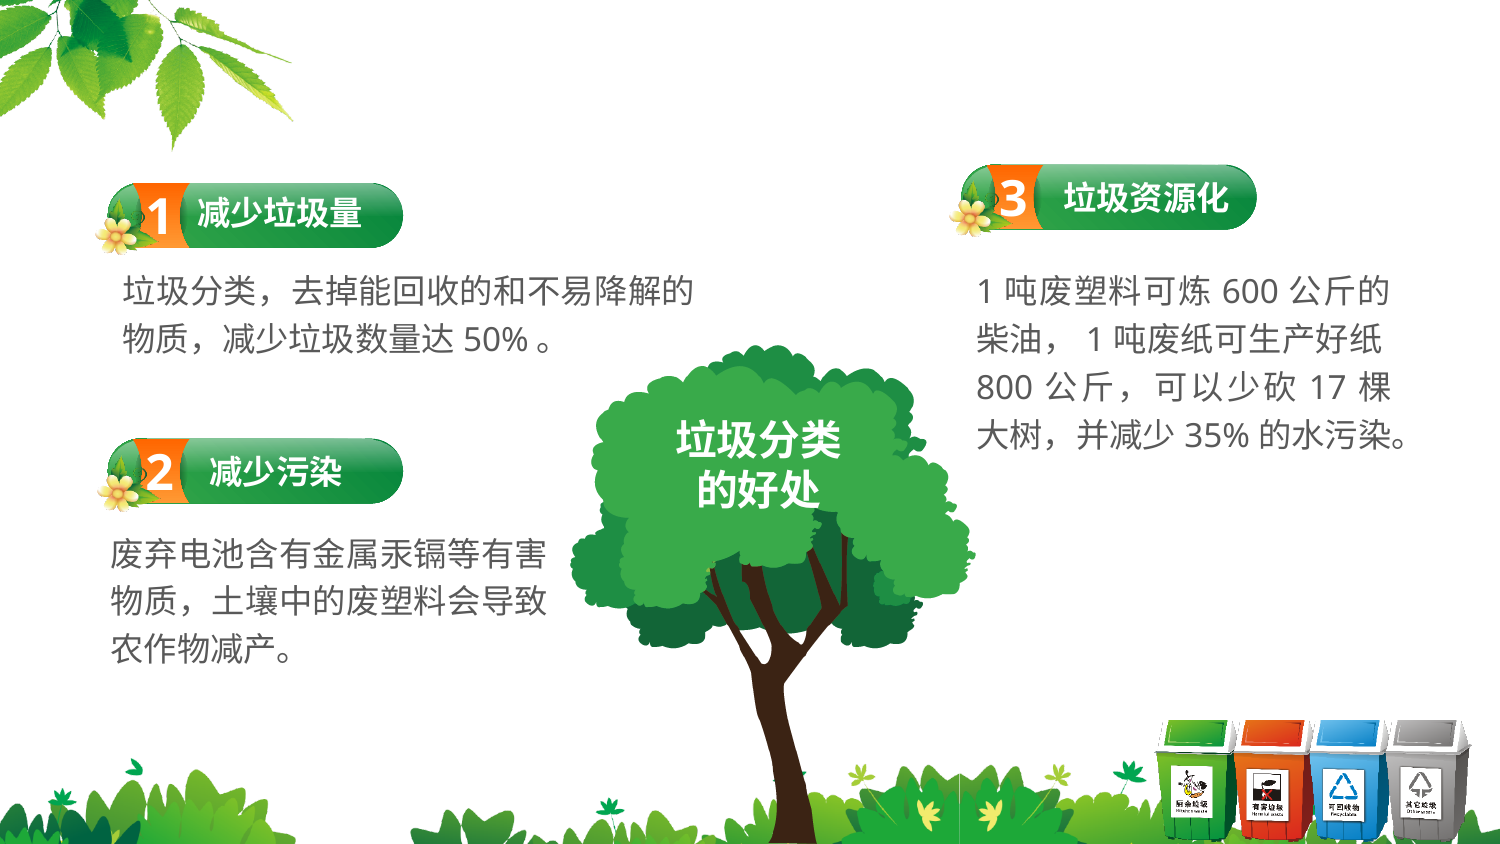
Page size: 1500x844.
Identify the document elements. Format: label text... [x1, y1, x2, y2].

picture [0, 758, 570, 844]
text_box 1吨废塑料可炼600公斤的柴油，1吨废纸可生产好纸800公斤，可以少砍17棵大树，并减少35%的水污染。 [961, 254, 1406, 461]
picture [976, 720, 1500, 844]
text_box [97, 433, 404, 513]
text_box 废弃电池含有金属汞镉等有害物质，土壤中的废塑料会导致农作物减产。 [96, 517, 564, 676]
picture [0, 0, 331, 191]
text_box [95, 177, 404, 255]
text_box 垃圾分类，去掉能回收的和不易降解的物质，减少垃圾数量达50%。 [107, 254, 711, 366]
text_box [949, 159, 1257, 237]
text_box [570, 345, 976, 844]
